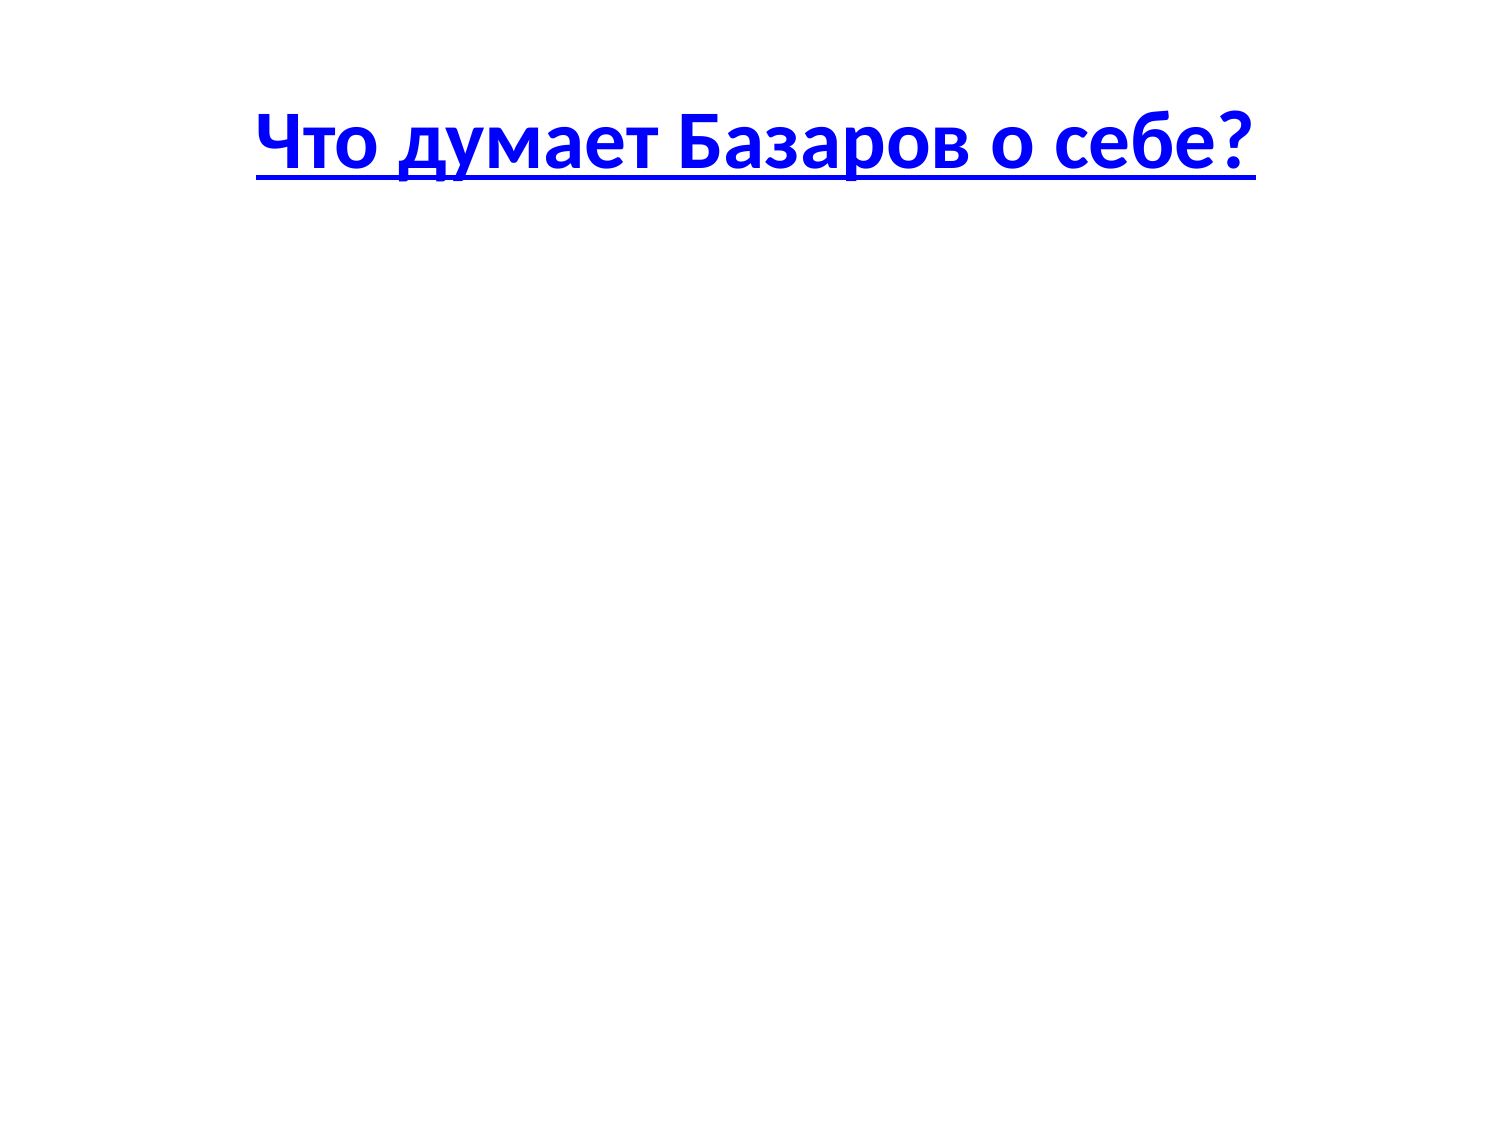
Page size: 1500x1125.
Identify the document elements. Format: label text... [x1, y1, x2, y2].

list Что думает Базаров о себе? [171, 78, 1341, 904]
